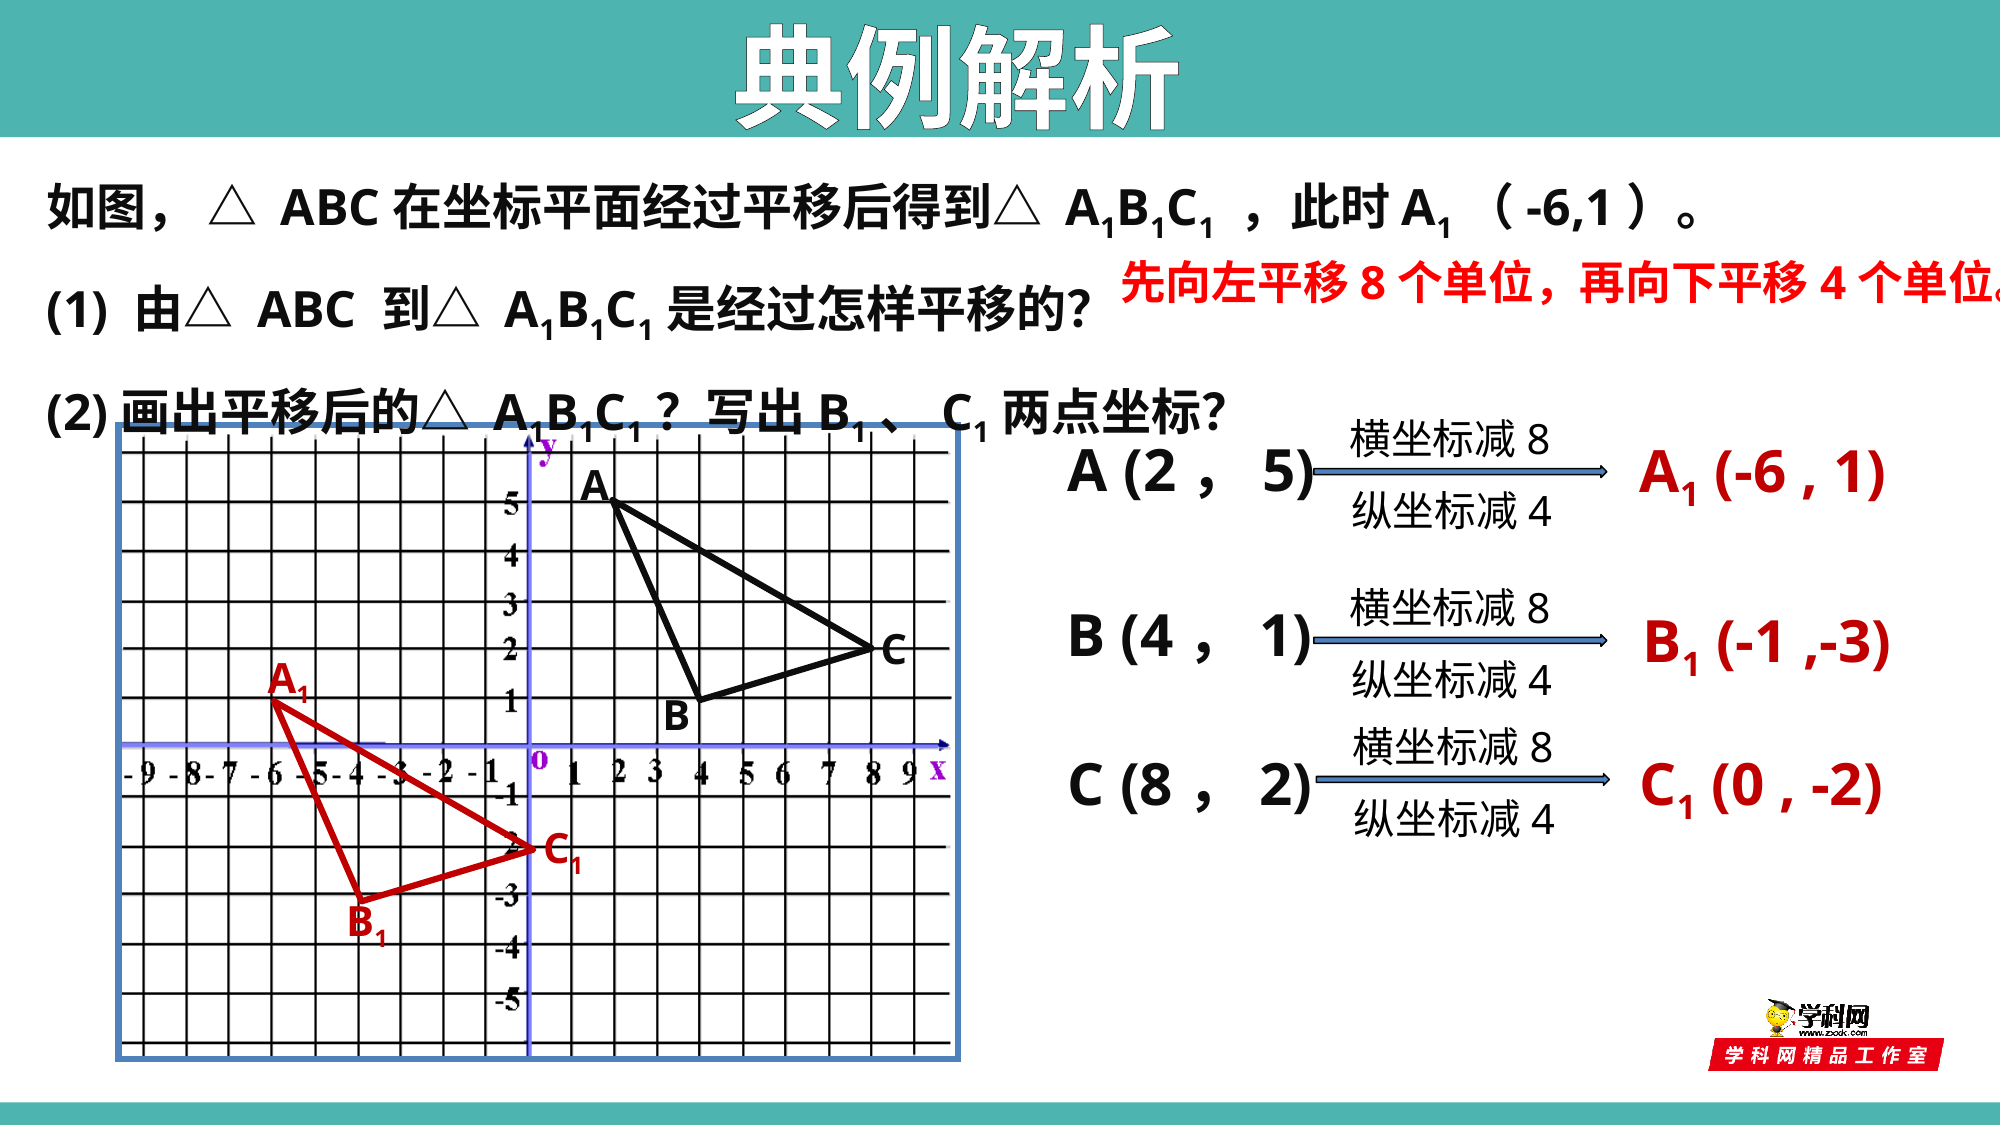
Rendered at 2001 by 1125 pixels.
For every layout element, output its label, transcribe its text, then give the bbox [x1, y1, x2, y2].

text_box A (2，5) [1053, 425, 1368, 511]
text_box A1 (-6 , 1) [1625, 426, 1920, 521]
text_box C1 (0 , -2) [1625, 739, 1920, 834]
text_box [1313, 465, 1607, 478]
text_box B (4，1) [1051, 591, 1366, 676]
text_box 纵坐标减4 [1336, 646, 1595, 712]
text_box 横坐标减8 [1334, 574, 1581, 639]
text_box 典例解析 [717, 0, 1197, 150]
text_box B1 (-1 ,-3) [1627, 596, 1938, 692]
text_box 横坐标减8 [1337, 713, 1584, 778]
text_box 纵坐标减4 [1339, 785, 1598, 851]
text_box [1313, 634, 1607, 647]
text_box 先向左平移8个单位，再向下平移4个单位。 [1105, 246, 2000, 317]
text_box 纵坐标减4 [1336, 477, 1595, 543]
picture [121, 428, 955, 1057]
text_box 横坐标减8 [1334, 405, 1581, 470]
text_box C (8，2) [1053, 739, 1368, 825]
picture [1766, 999, 1869, 1037]
text_box 如图， △ ABC在坐标平面经过平移后得到△ A1B1C1 ，此时A1（-6,1）。 (1) 由△ ABC 到△ A1B1C1是经过怎样平移的？ (2)画出平移后的△ A1B1C1？写出B1、C1两点坐标？ [31, 134, 1938, 456]
picture [1708, 1038, 1944, 1071]
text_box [252, 643, 611, 954]
text_box [1316, 773, 1610, 786]
